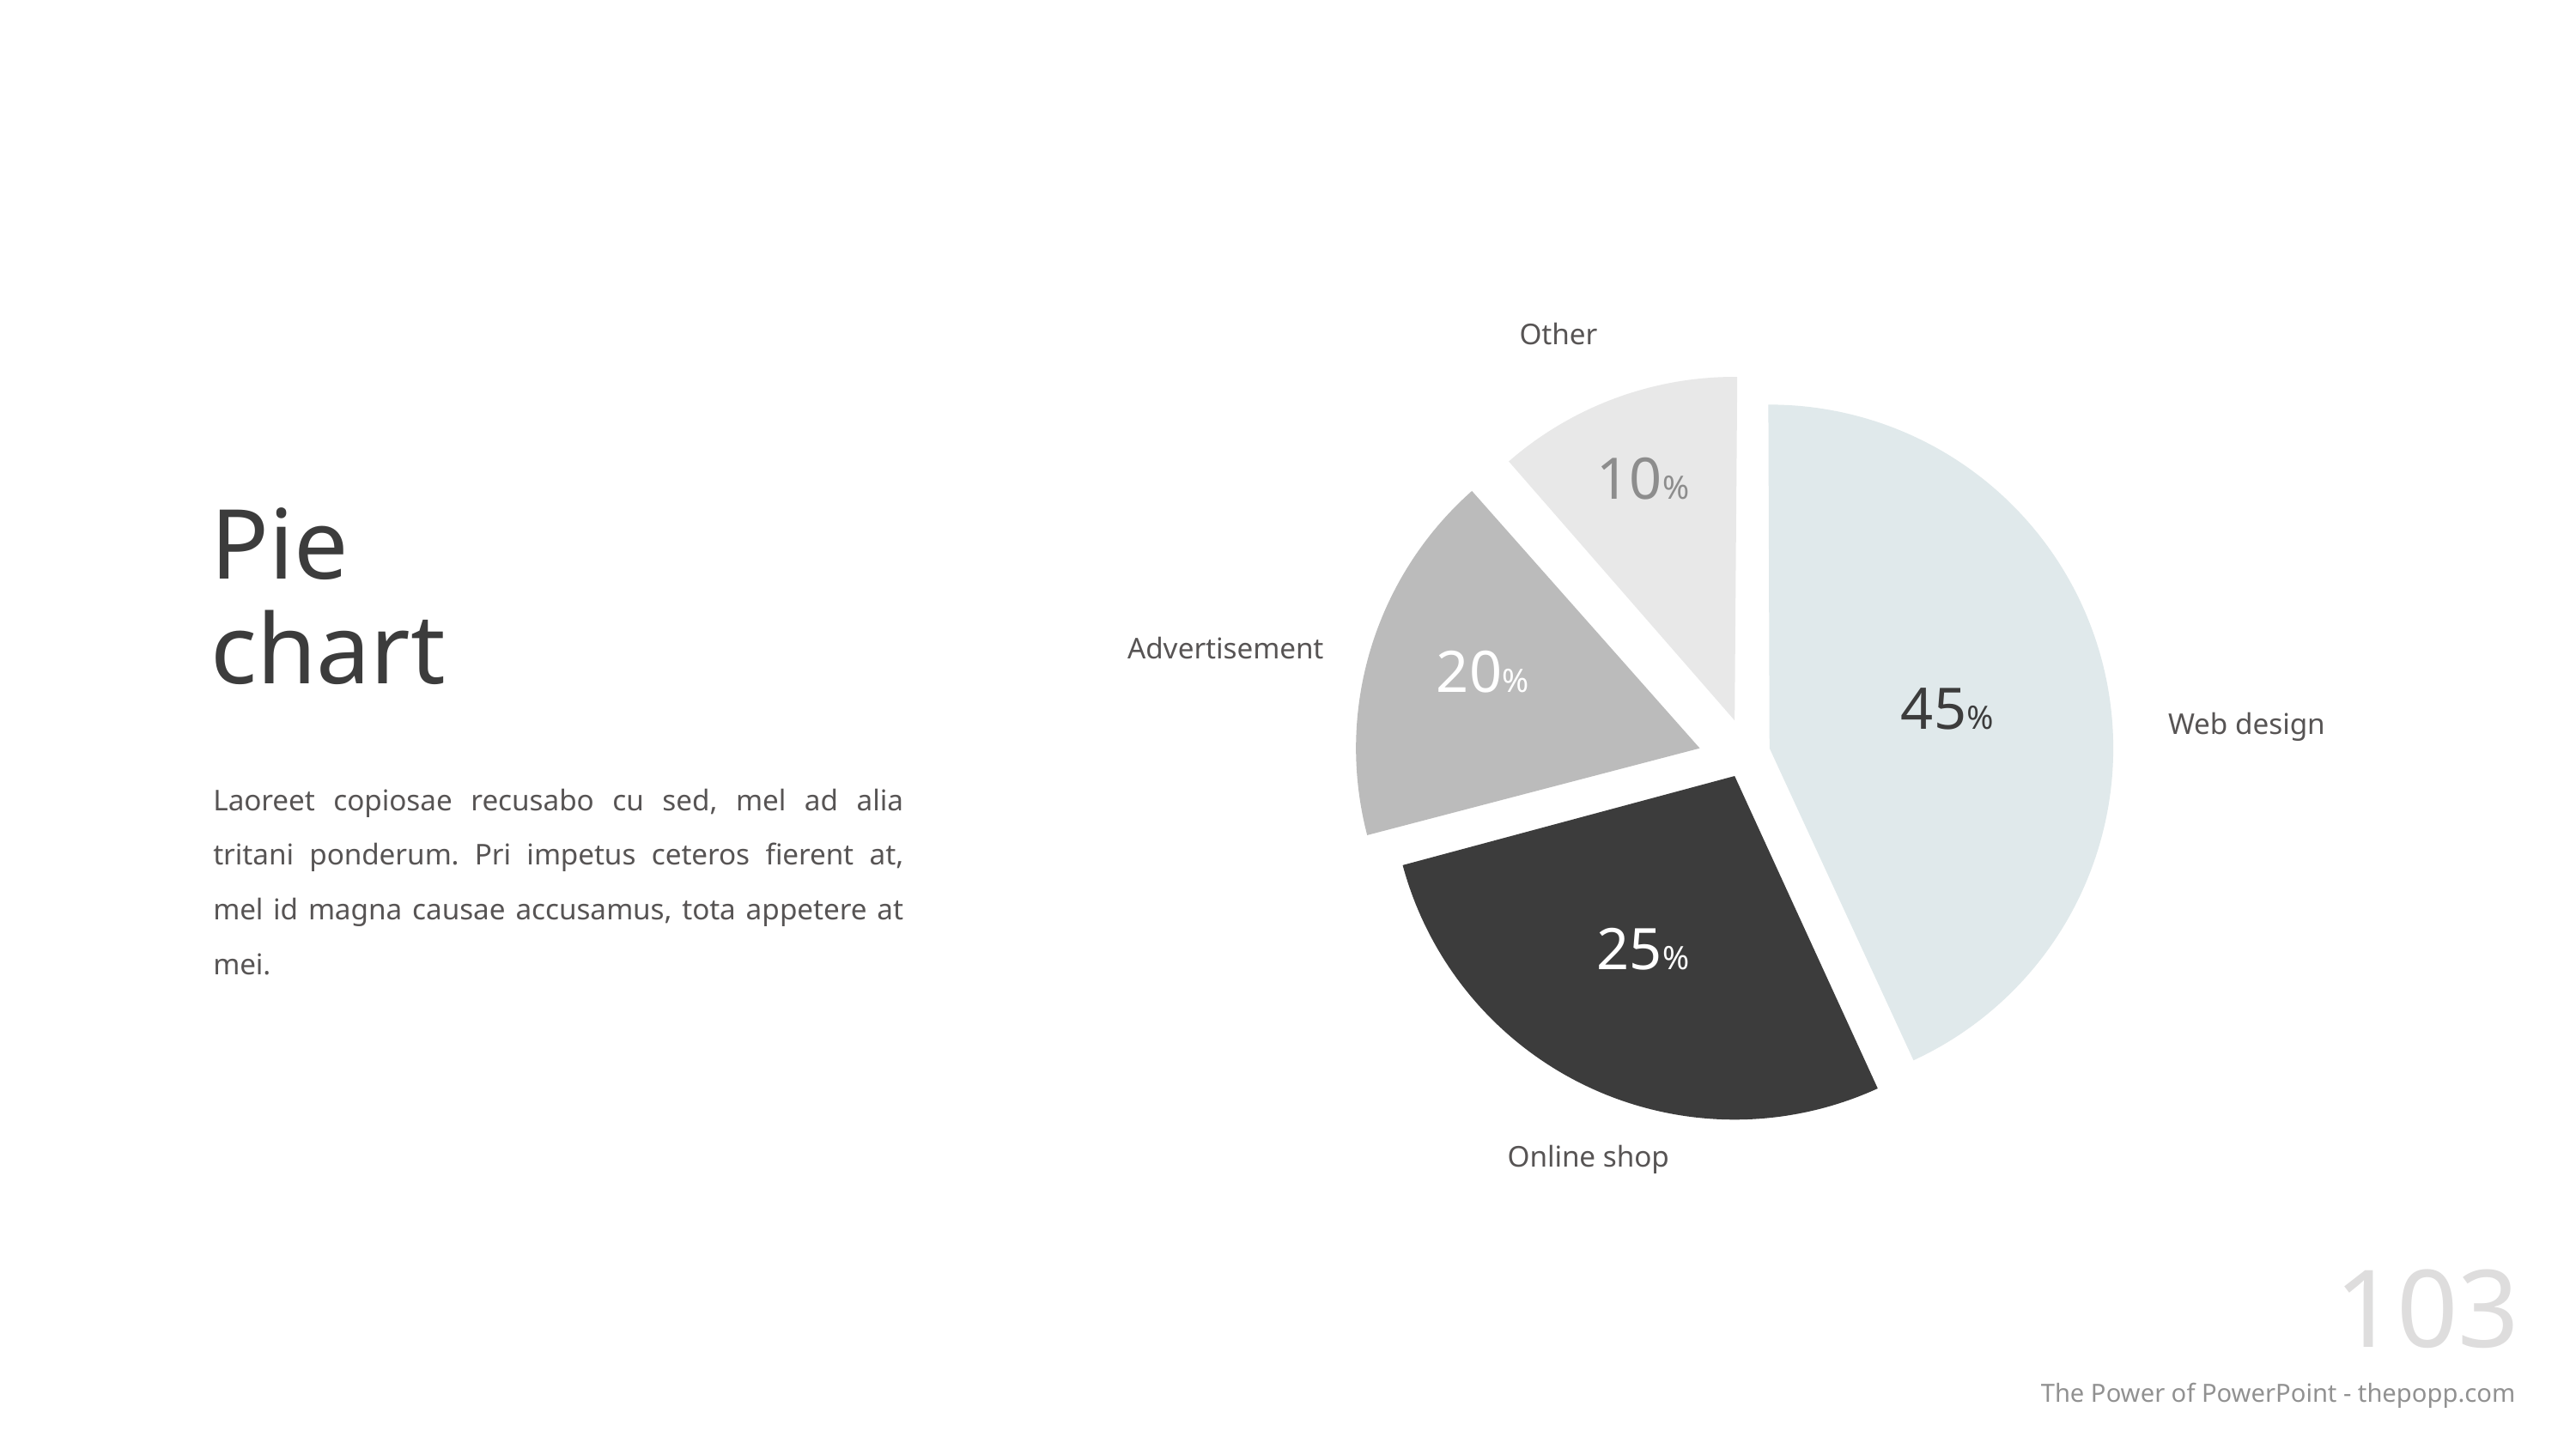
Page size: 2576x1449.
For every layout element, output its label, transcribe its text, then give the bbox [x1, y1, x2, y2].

slide_number 103 [2150, 1250, 2532, 1393]
list Laoreet copiosae recusabo cu sed, mel ad alia tritani ponderum. Pri impetus ceteros fierent at, mel id magna causae accusamus, tota appetere at mei. [200, 755, 918, 1181]
text_box Other [1506, 309, 1611, 357]
title Pie chart [197, 197, 918, 711]
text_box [1390, 376, 2079, 1064]
text_box Web design [2155, 699, 2338, 747]
text_box Online shop [1494, 1132, 1682, 1180]
footer The Power of PowerPoint - thepopp.com [1573, 1354, 2529, 1432]
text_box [1425, 404, 2114, 1092]
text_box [1390, 1092, 2079, 1120]
text_box Advertisement [1115, 623, 1337, 671]
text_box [1356, 404, 1425, 1092]
